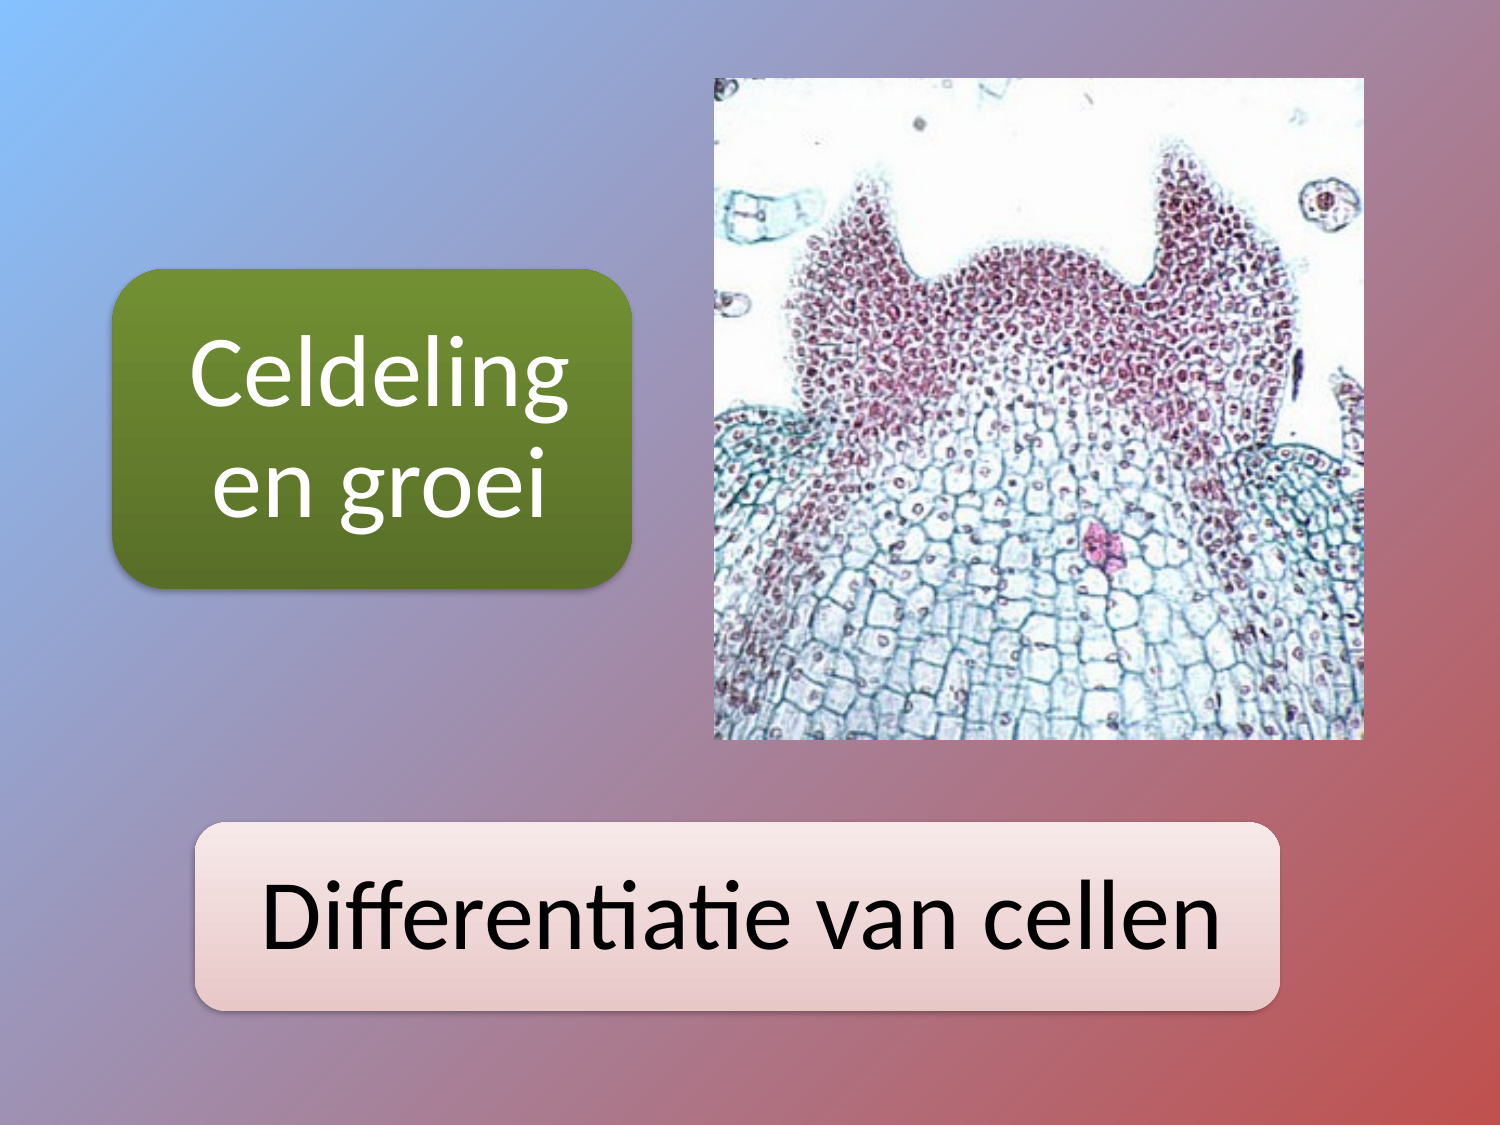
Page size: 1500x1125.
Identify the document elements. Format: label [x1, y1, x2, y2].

text_box [112, 266, 633, 591]
picture [714, 77, 1364, 740]
text_box [194, 822, 1281, 1012]
